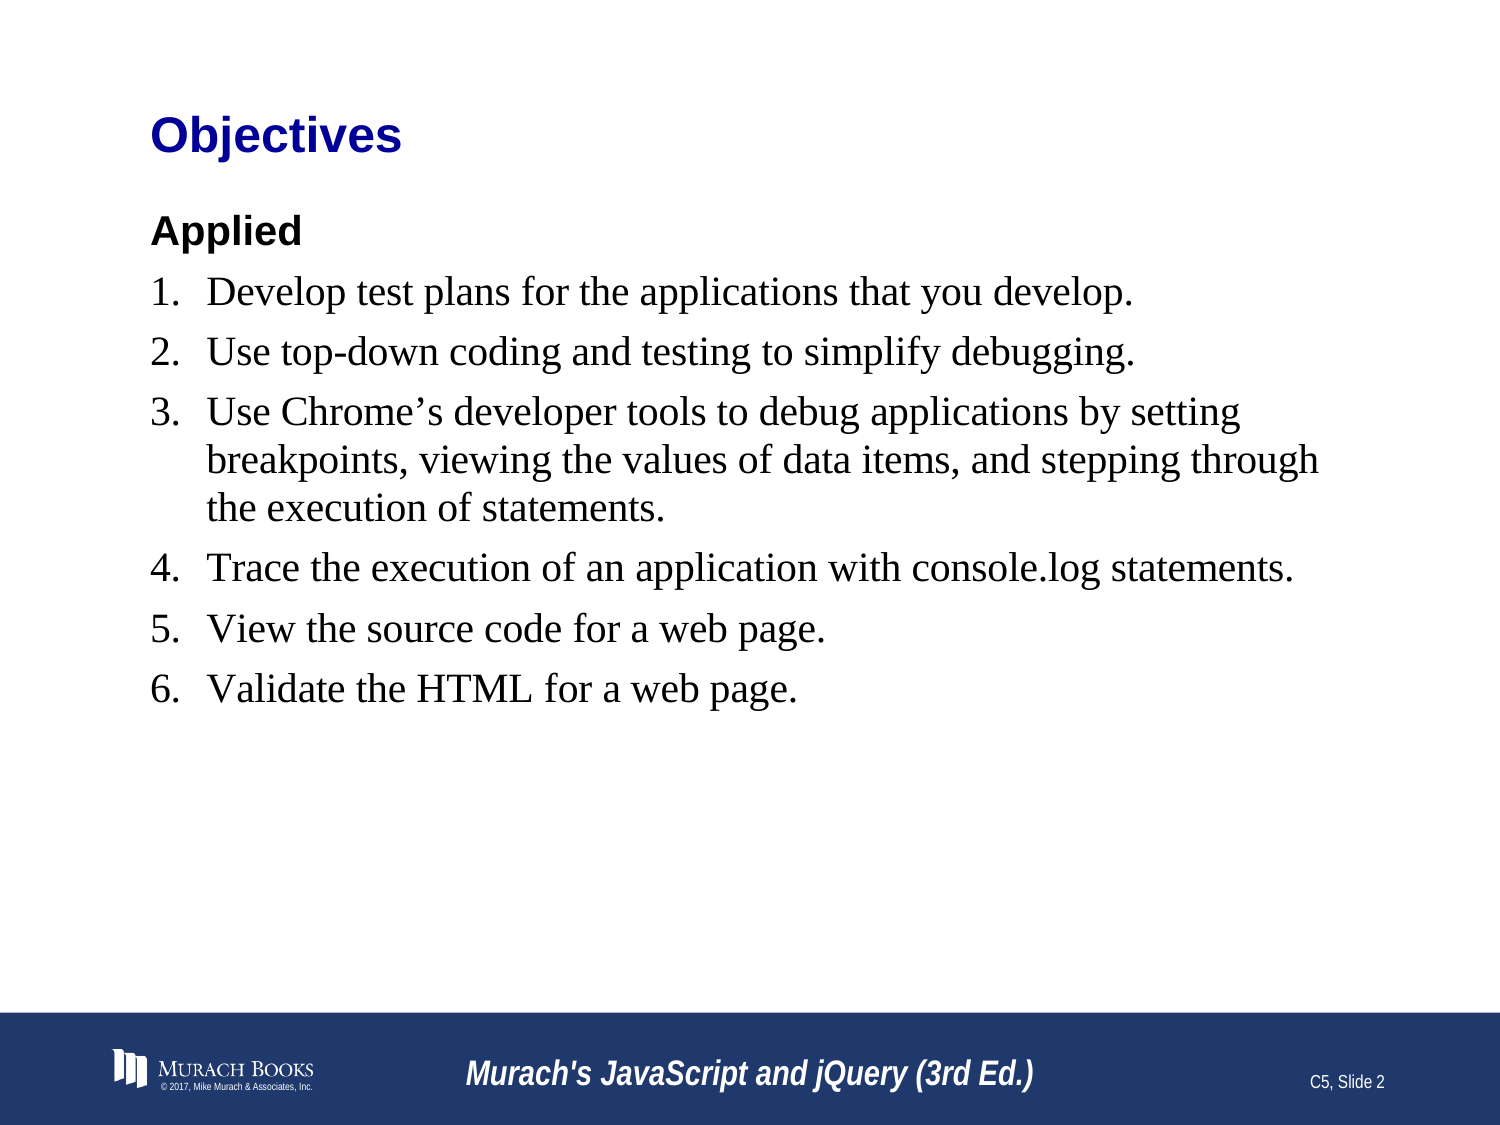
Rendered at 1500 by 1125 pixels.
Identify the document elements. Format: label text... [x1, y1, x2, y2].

footer © 2017, Mike Murach & Associates, Inc. [12, 1025, 463, 1100]
title Objectives [150, 102, 1350, 164]
slide_number C5, Slide 2 [1087, 1025, 1400, 1100]
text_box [149, 174, 1350, 985]
slide_number Murach's JavaScript and jQuery (3rd Ed.) [463, 1025, 1050, 1100]
